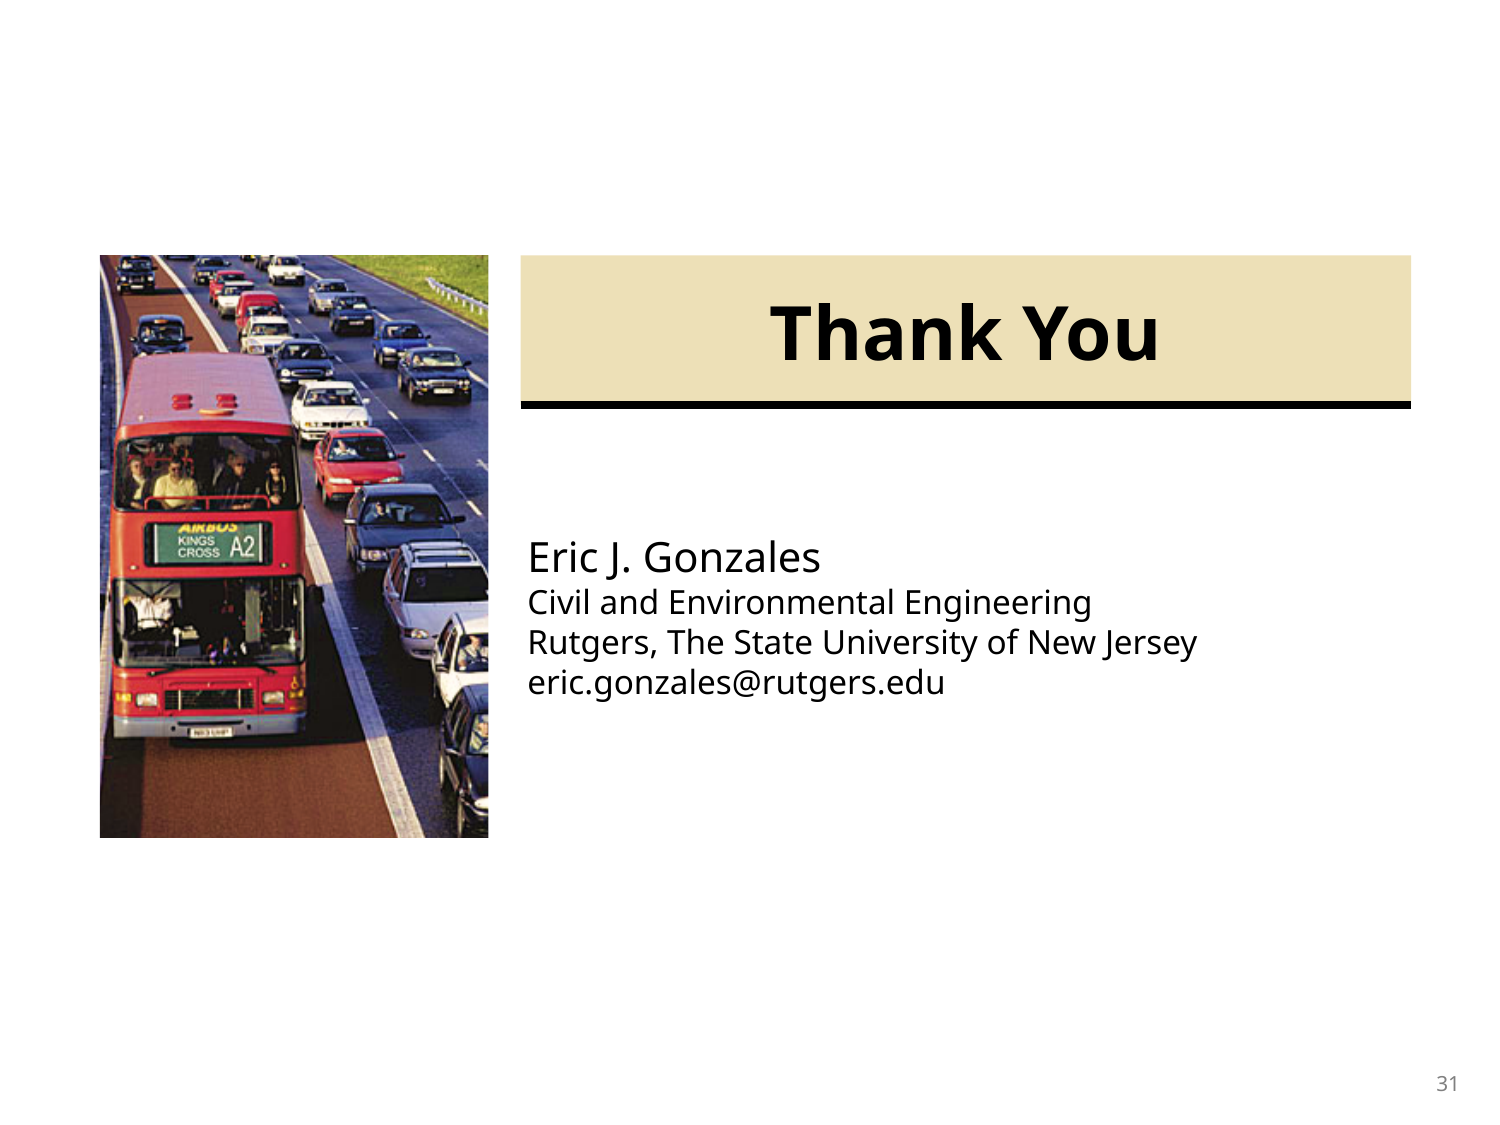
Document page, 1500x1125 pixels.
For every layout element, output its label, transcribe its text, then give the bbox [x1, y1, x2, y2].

picture [99, 255, 489, 838]
text_box Thank You [520, 255, 1412, 405]
text_box Eric J. Gonzales Civil and Environmental Engineering Rutgers, The State University of New Jersey eric.gonzales@rutgers.edu [512, 523, 1419, 755]
